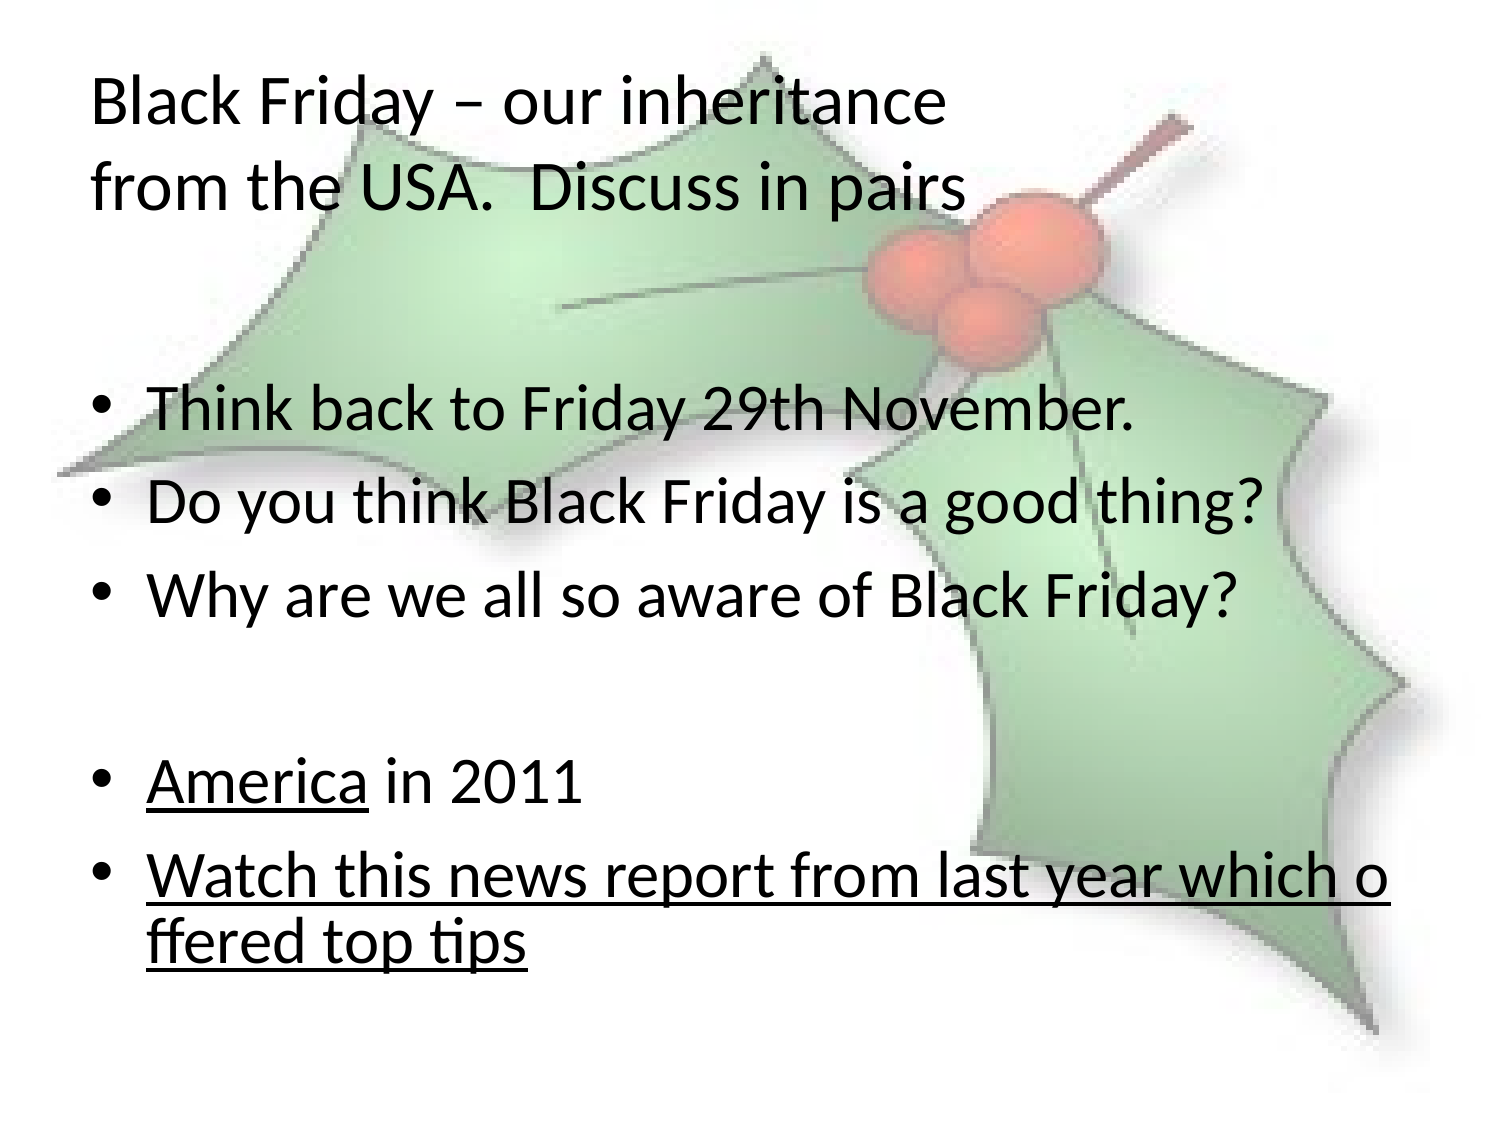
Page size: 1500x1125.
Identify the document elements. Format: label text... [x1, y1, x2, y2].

title Black Friday – our inheritance from the USA. Discuss in pairs [75, 45, 1425, 233]
list Think back to Friday 29th November. Do you think Black Friday is a good thing? Why are we all so aware of Black Friday? America in 2011 Watch this news report from last year which offered top tips [75, 262, 1425, 1005]
